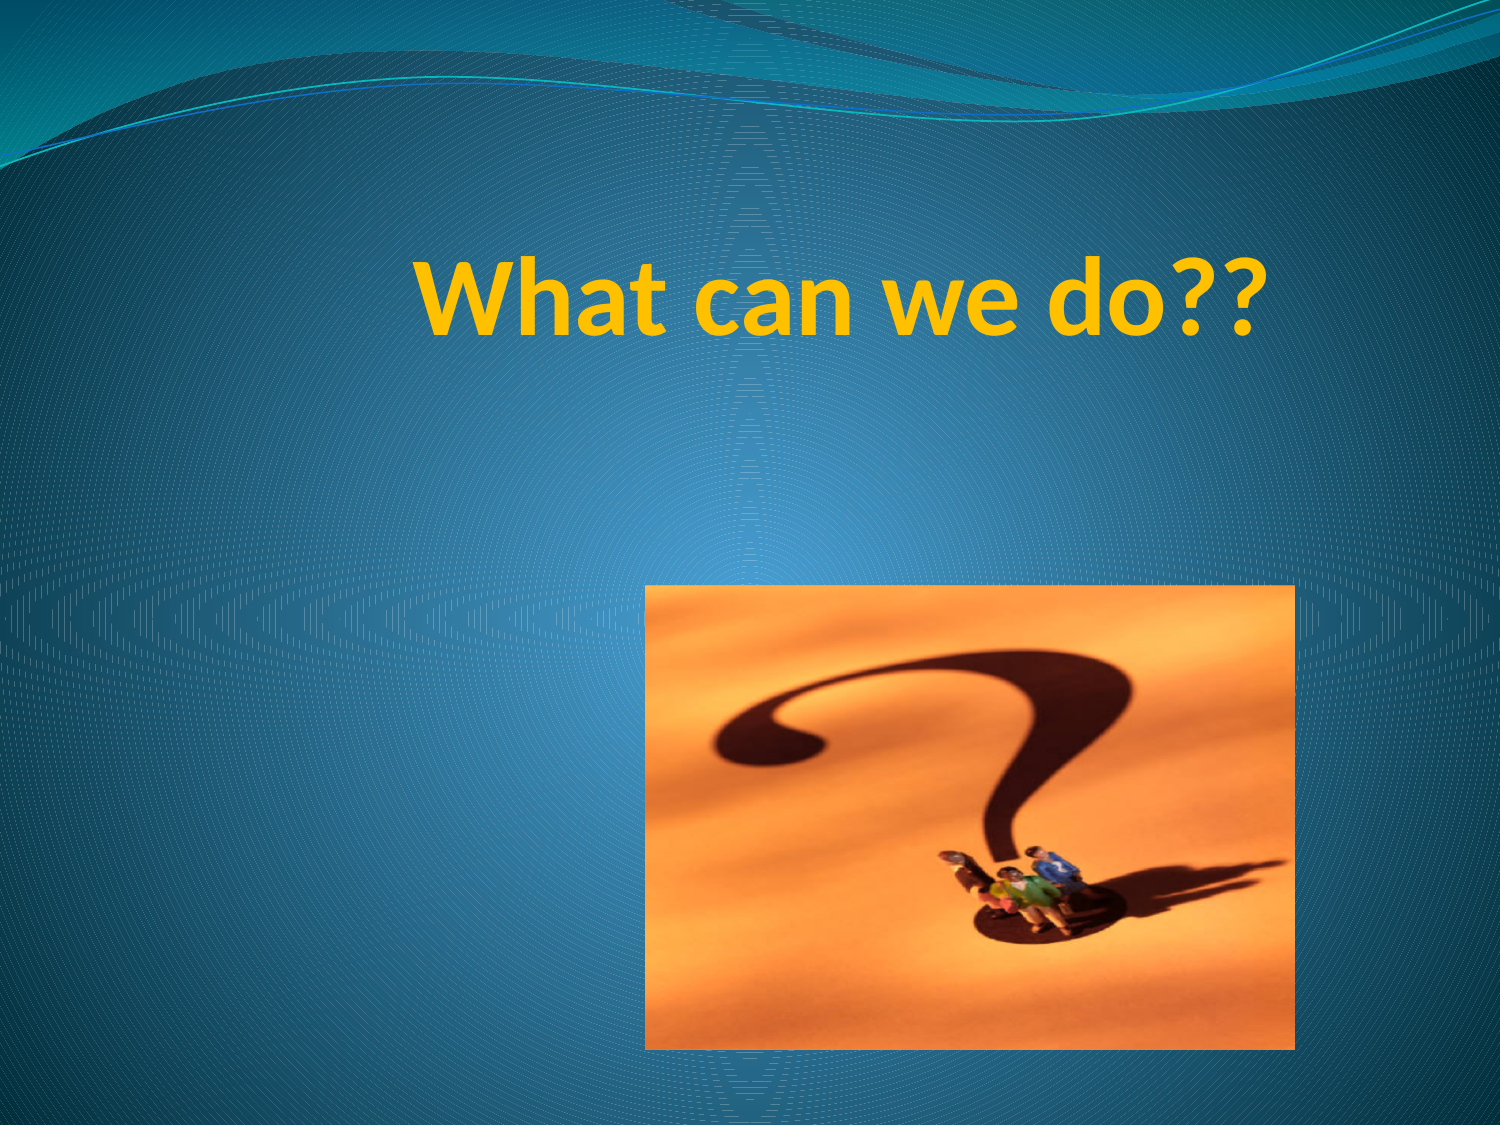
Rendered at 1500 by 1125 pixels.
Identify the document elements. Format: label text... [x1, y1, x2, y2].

title What can we do?? [0, 117, 1275, 359]
picture [645, 586, 732, 1049]
picture [1207, 586, 1295, 1049]
picture [737, 492, 1202, 1125]
